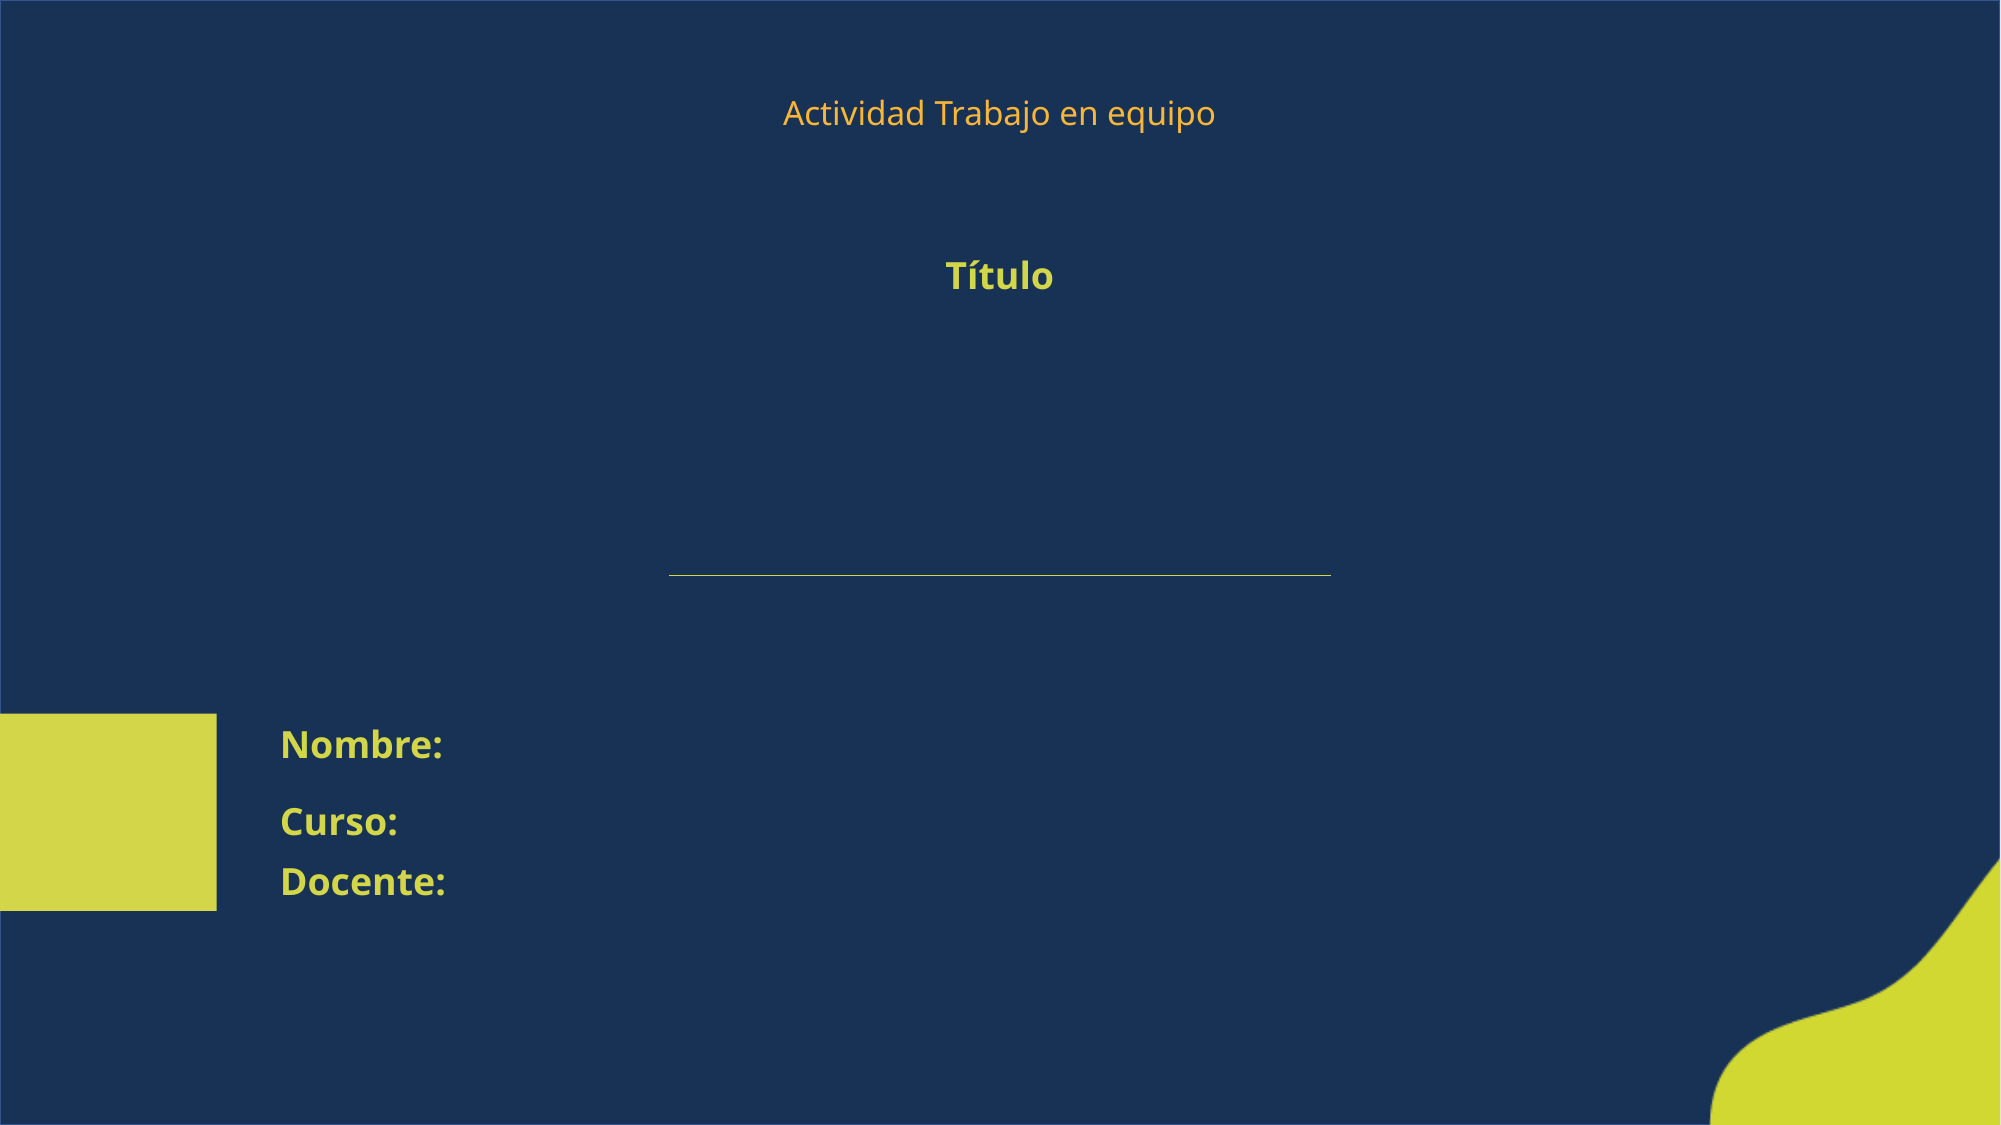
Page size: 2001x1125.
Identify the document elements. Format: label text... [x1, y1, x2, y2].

text_box Actividad Trabajo en equipo [417, 84, 1583, 140]
picture [1709, 845, 2001, 1125]
